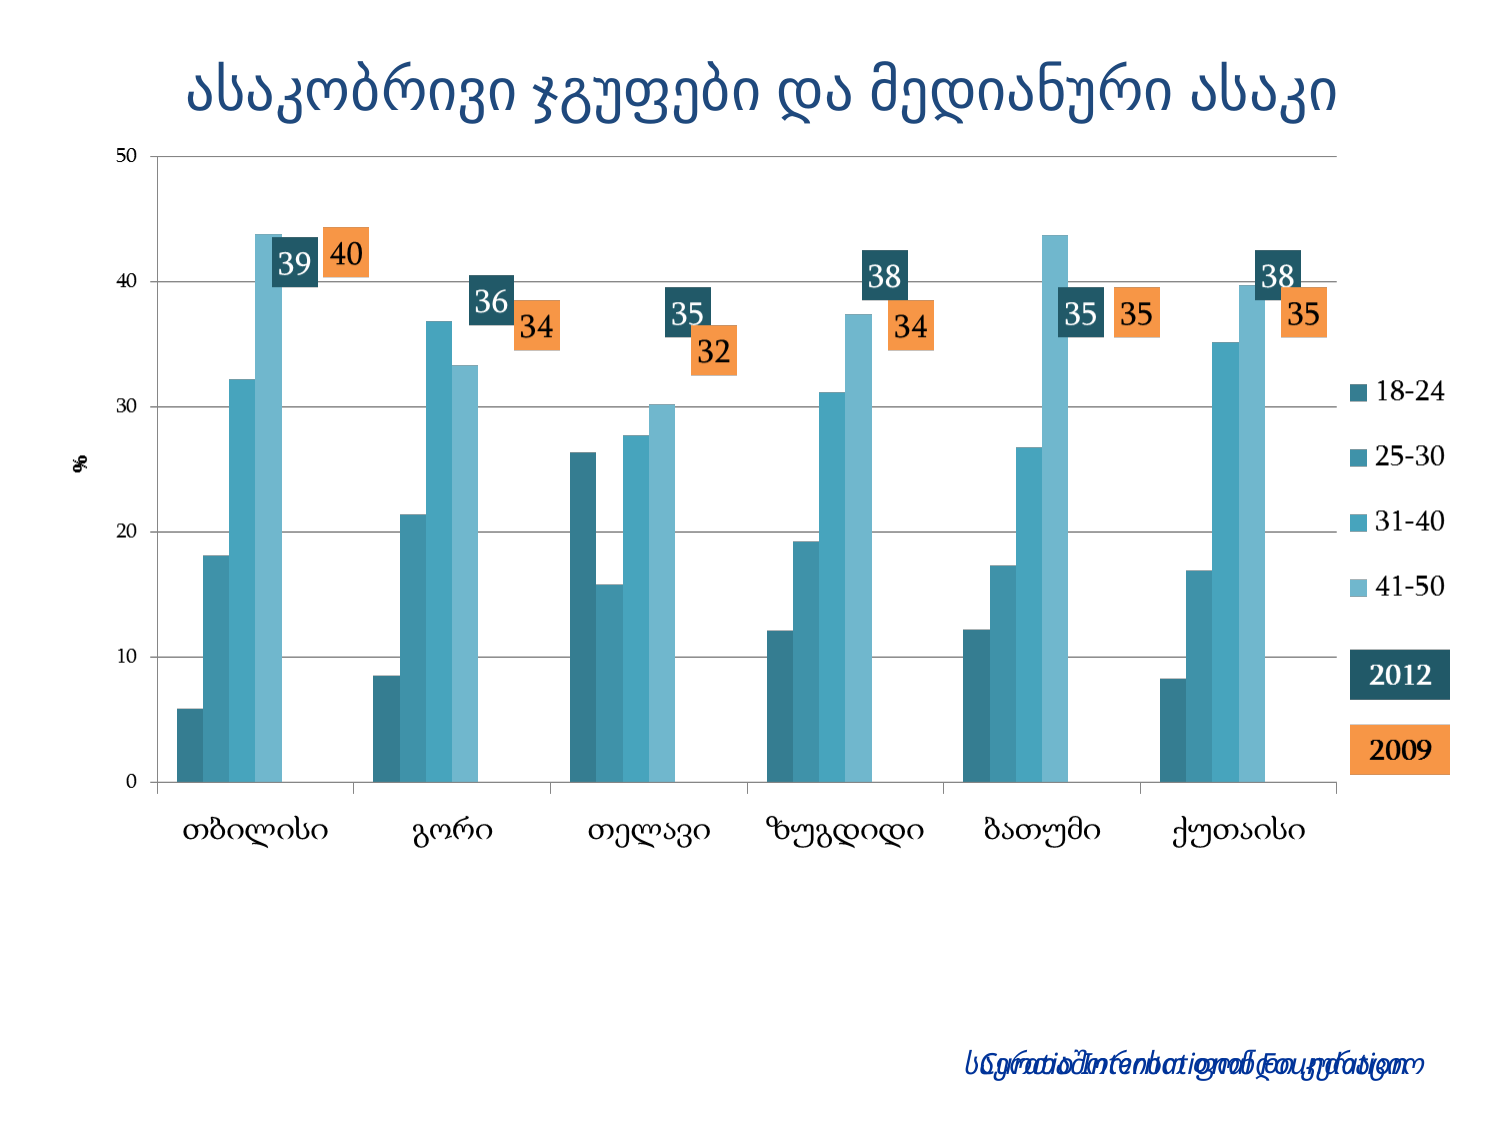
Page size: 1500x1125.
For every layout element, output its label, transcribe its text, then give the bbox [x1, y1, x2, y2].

picture [49, 124, 1463, 901]
footer Curatio International Foundation [937, 1037, 1450, 1091]
text_box ასაკობრივი ჯგუფები და მედიანური ასაკი [87, 37, 1438, 123]
